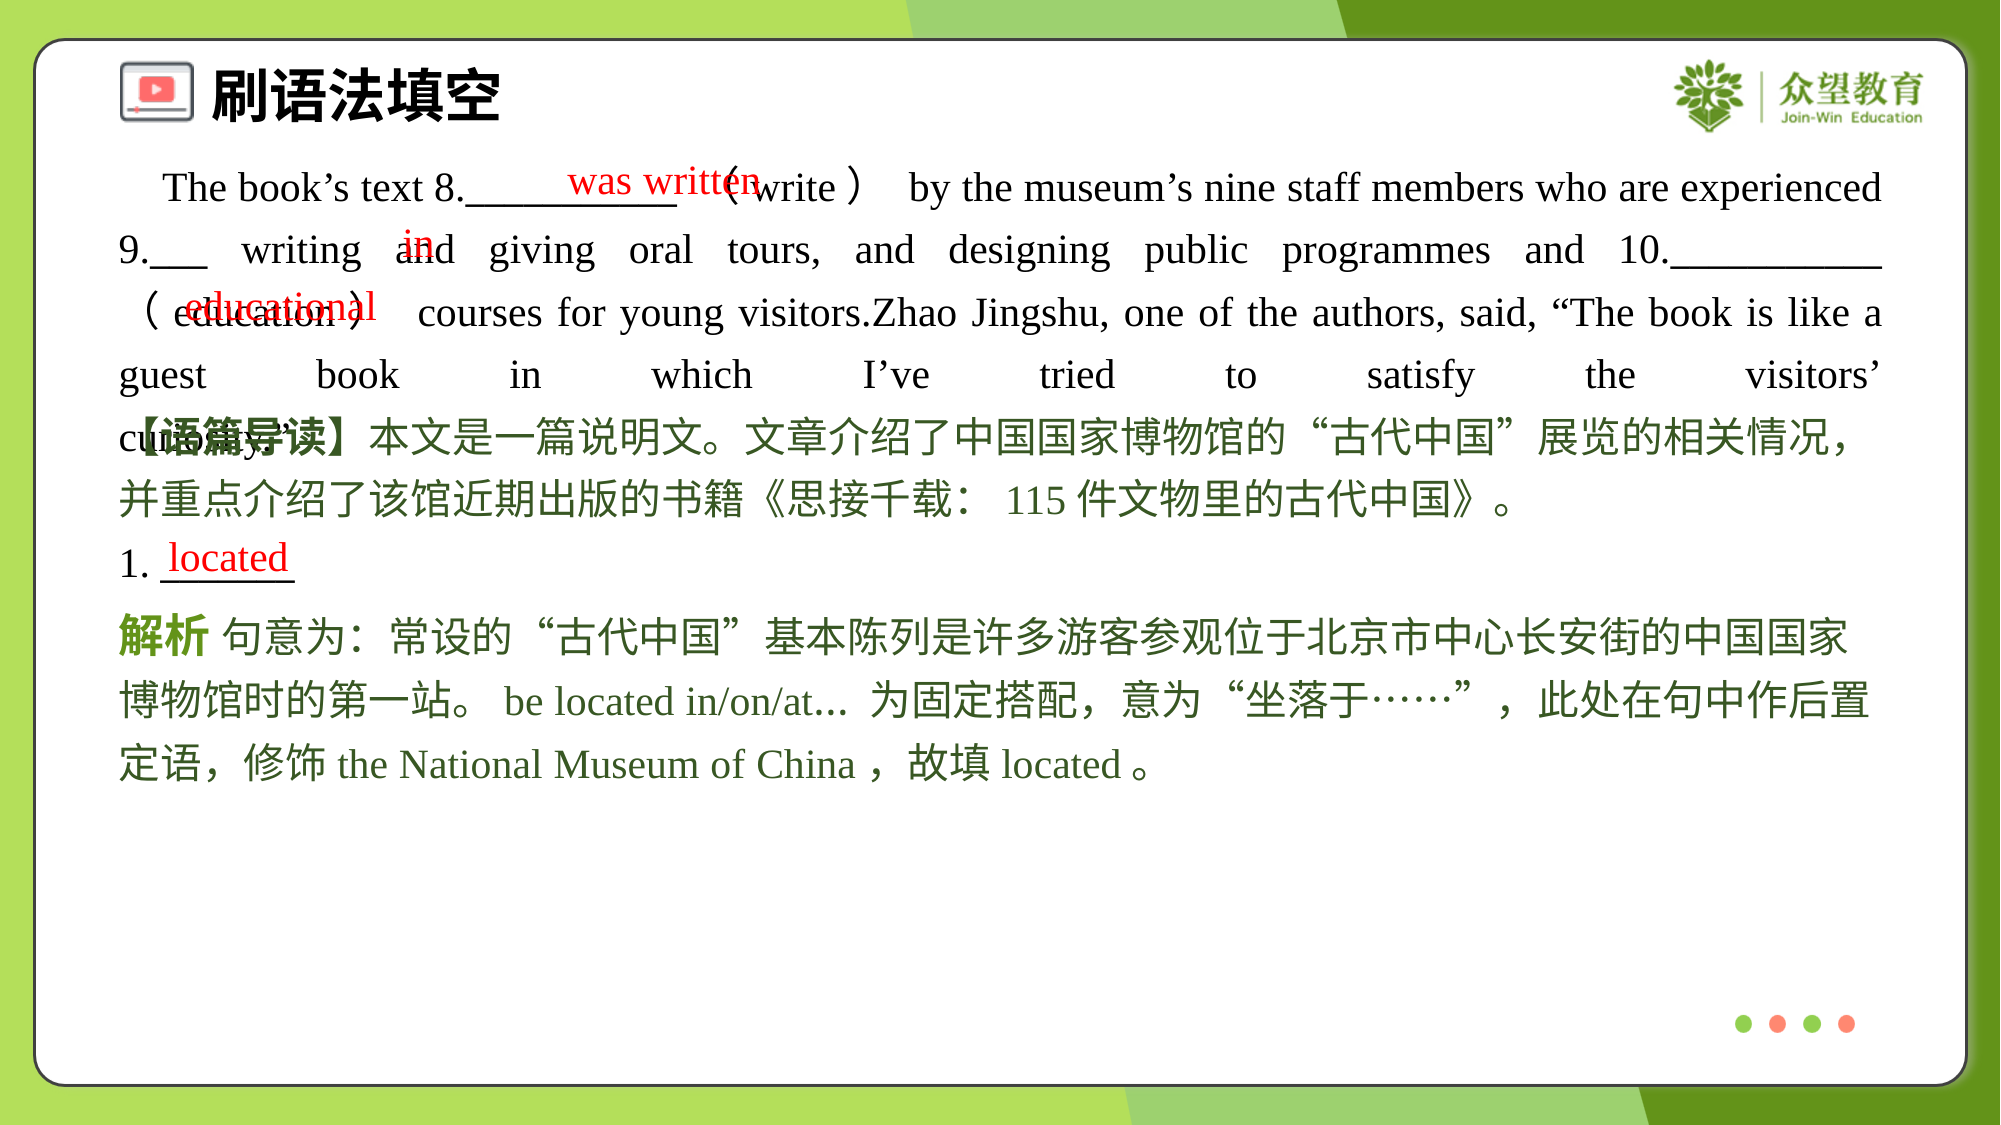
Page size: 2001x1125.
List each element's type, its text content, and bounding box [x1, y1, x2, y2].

text_box The book’s text 8.___________ （write） by the museum’s nine staff members who are experienced 9.___ writing and giving oral tours, and designing public programmes and 10.___________ （education） courses for young visitors.Zhao Jingshu, one of the authors, said, “The book is like a guest book in which I’ve tried to satisfy the visitors’ curiosity.”#1.1.2 [118, 146, 1883, 391]
text_box 解析 句意为：常设的“古代中国”基本陈列是许多游客参观位于北京市中心长安街的中国国家博物馆时的第一站。be located in/on/at… 为固定搭配，意为“坐落于……”，此处在句中作后置定语，修饰the National Museum of China，故填located。 [118, 592, 1883, 782]
text_box 1. _______ [118, 523, 1883, 581]
picture [0, 0, 2000, 1125]
text_box was written [557, 140, 771, 198]
text_box located [163, 517, 294, 575]
text_box in [397, 203, 440, 261]
text_box educational [180, 265, 382, 324]
text_box 【语篇导读】本文是一篇说明文。文章介绍了中国国家博物馆的“古代中国”展览的相关情况，并重点介绍了该馆近期出版的书籍《思接千载：115件文物里的古代中国》。 [118, 397, 1883, 519]
